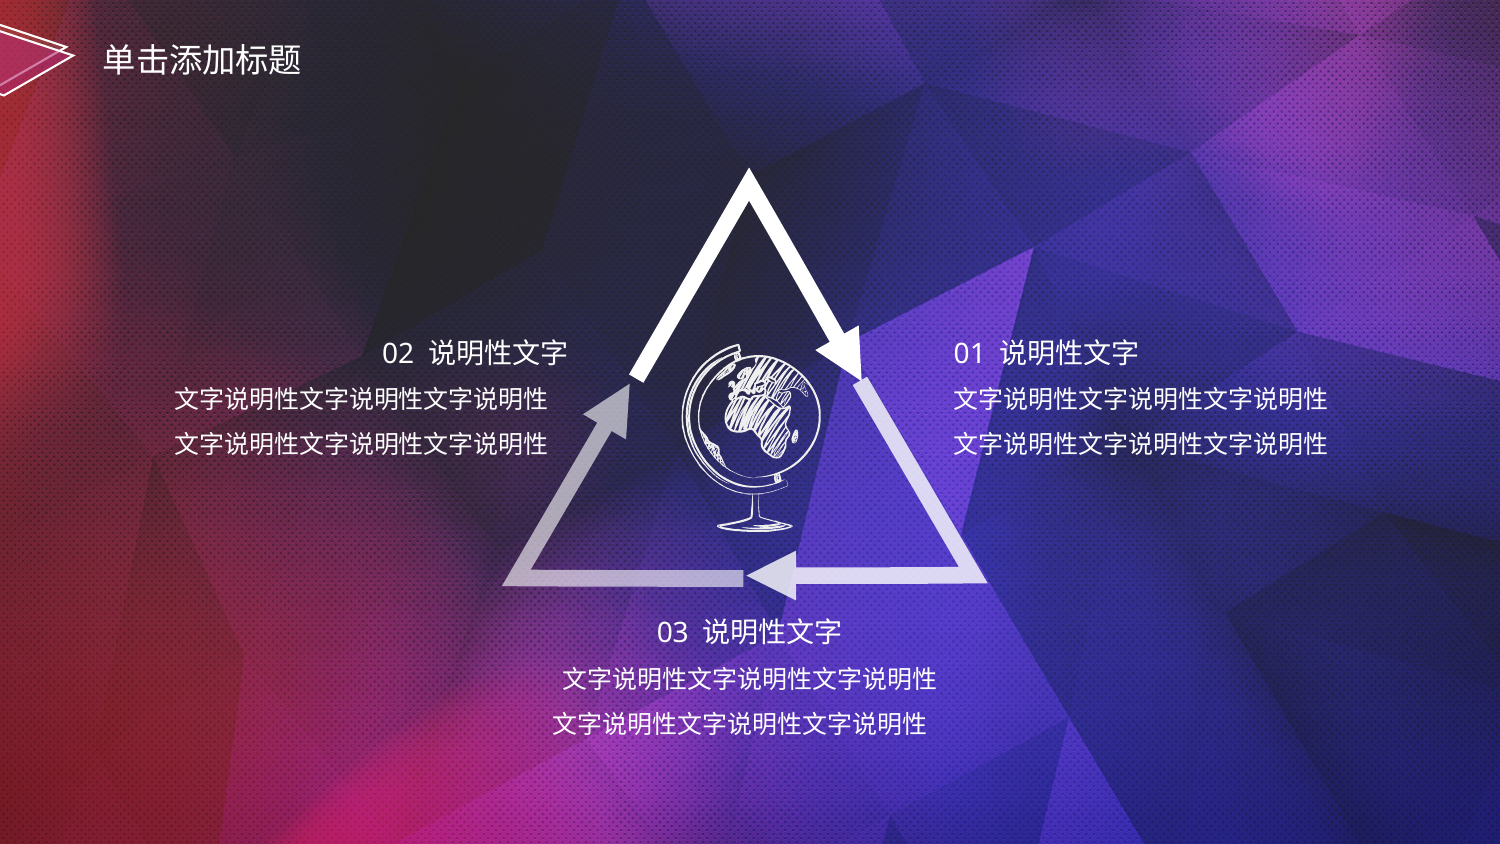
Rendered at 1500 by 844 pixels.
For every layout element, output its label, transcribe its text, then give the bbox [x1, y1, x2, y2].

text_box [635, 182, 862, 382]
text_box 03 说明性文字 文字说明性文字说明性文字说明性 文字说明性文字说明性文字说明性 [538, 590, 962, 791]
text_box 单击添加标题 [88, 31, 412, 87]
text_box [746, 380, 976, 582]
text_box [0, 0, 57, 89]
text_box [514, 383, 744, 580]
text_box 01 说明性文字 文字说明性文字说明性文字说明性 文字说明性文字说明性文字说明性 [938, 310, 1363, 511]
text_box 02 说明性文字 文字说明性文字说明性文字说明性 文字说明性文字说明性文字说明性 [159, 310, 583, 511]
picture [0, 0, 1500, 844]
